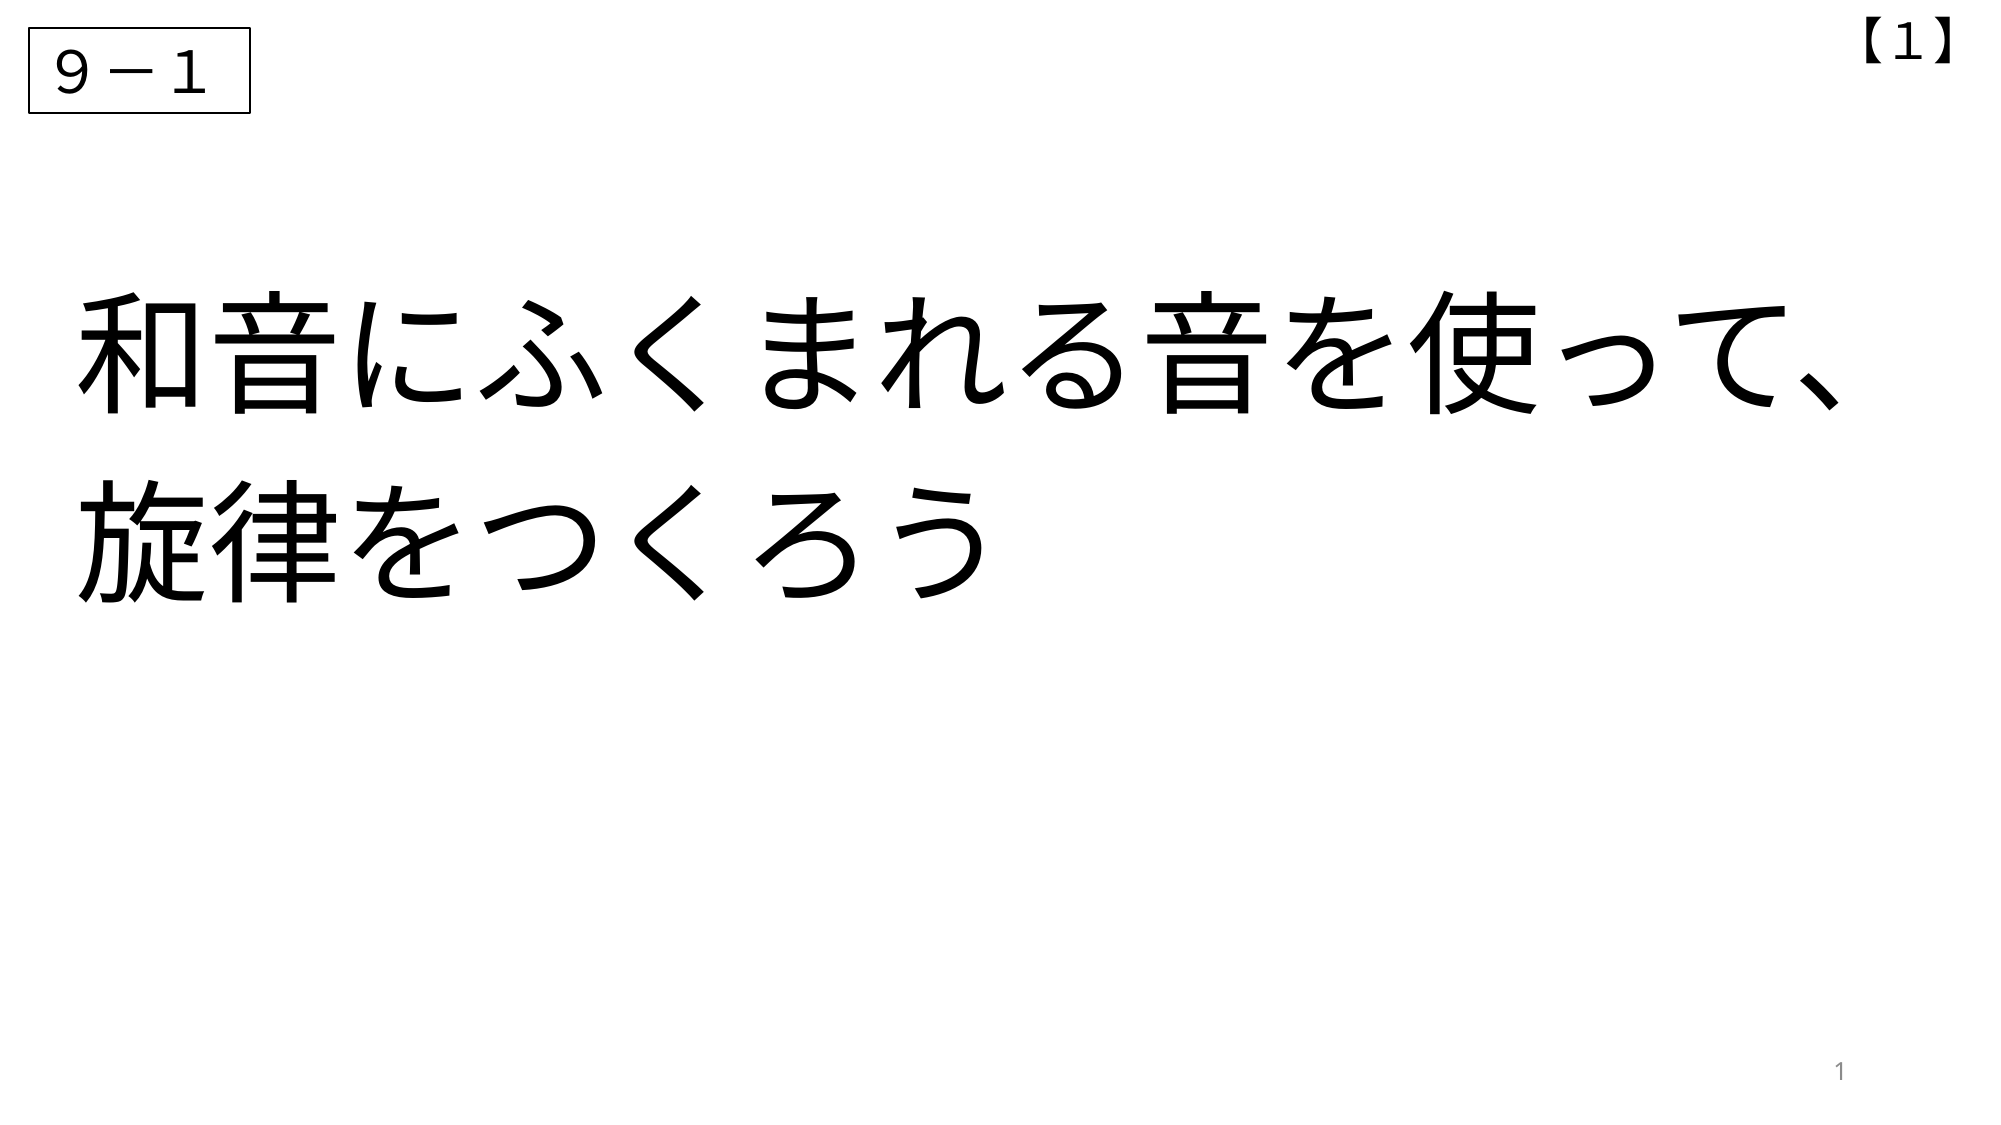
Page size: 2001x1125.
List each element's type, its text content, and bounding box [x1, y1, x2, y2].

text_box ９－１ [29, 27, 250, 113]
slide_number 1 [1412, 1042, 1863, 1103]
text_box 和音にふくまれる音を使って、 旋律をつくろう [60, 210, 1969, 718]
text_box 【１】 [1818, 1, 2000, 77]
